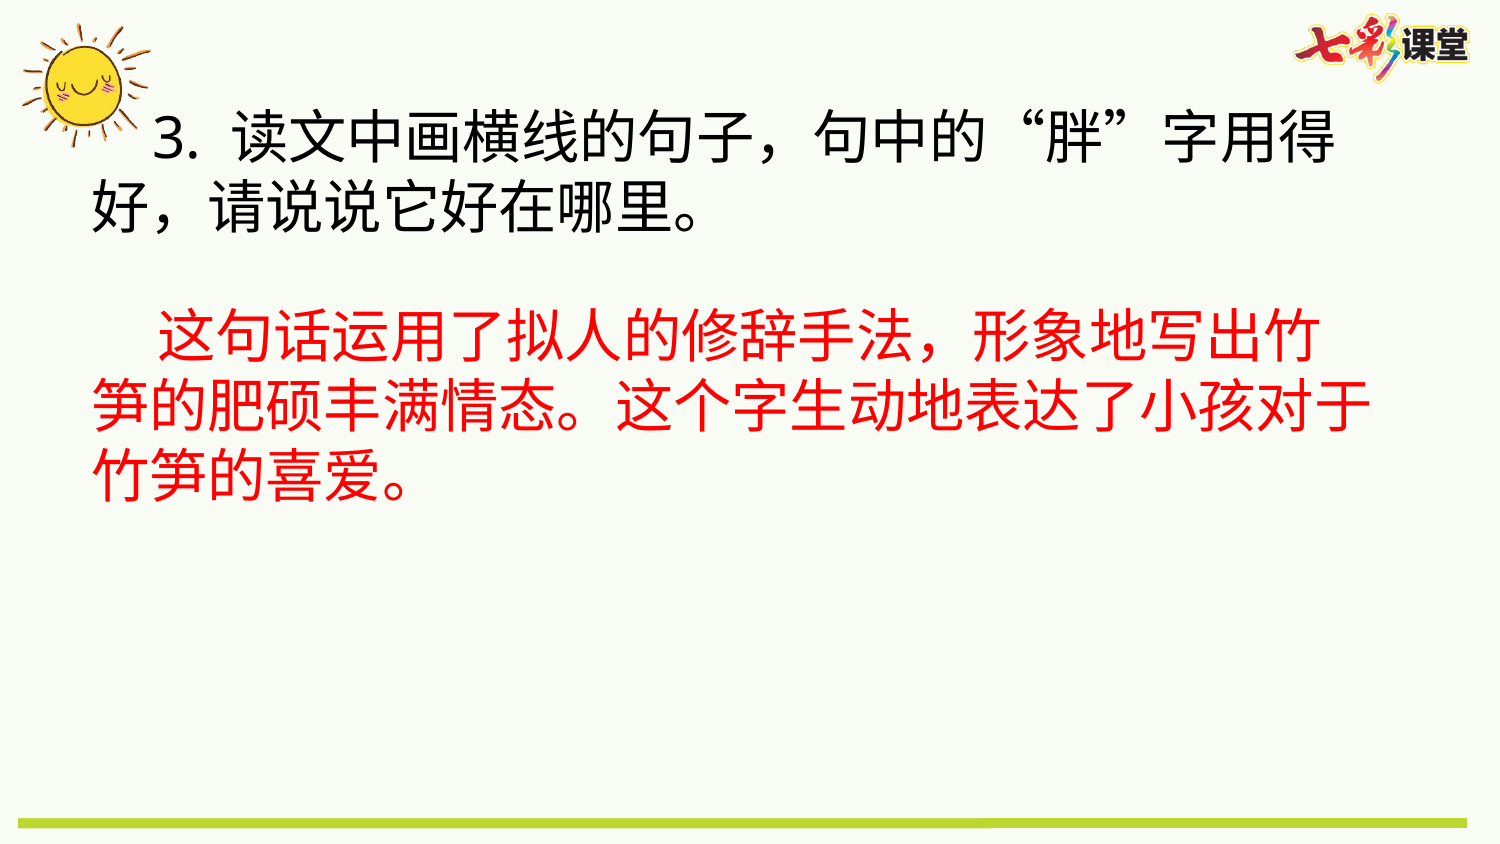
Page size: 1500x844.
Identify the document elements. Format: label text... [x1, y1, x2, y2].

picture [1291, 9, 1472, 87]
picture [0, 0, 173, 172]
picture [18, 771, 1467, 844]
text_box 3. 读文中画横线的句子，句中的“胖”字用得好，请说说它好在哪里。 [76, 92, 1393, 248]
text_box 这句话运用了拟人的修辞手法，形象地写出竹笋的肥硕丰满情态。这个字生动地表达了小孩对于竹笋的喜爱。 [76, 291, 1393, 517]
